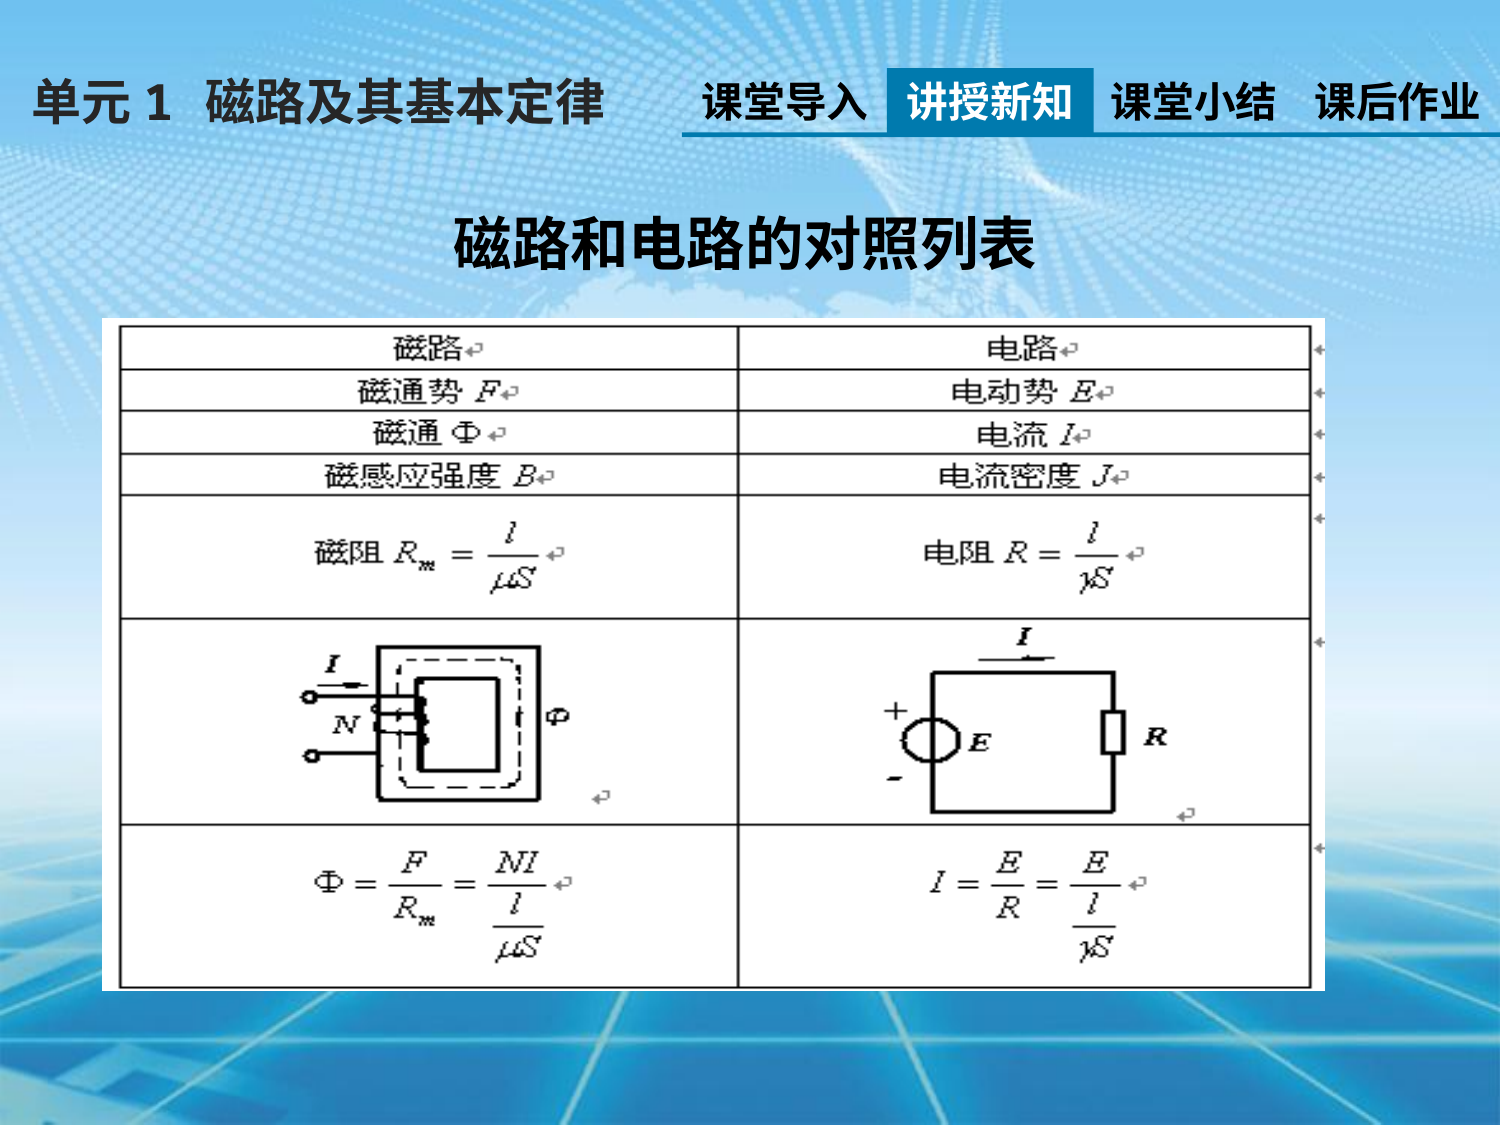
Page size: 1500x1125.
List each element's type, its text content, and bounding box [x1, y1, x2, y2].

text_box 磁路和电路的对照列表 [76, 207, 1427, 951]
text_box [16, 62, 1500, 139]
picture [0, 0, 1500, 1125]
